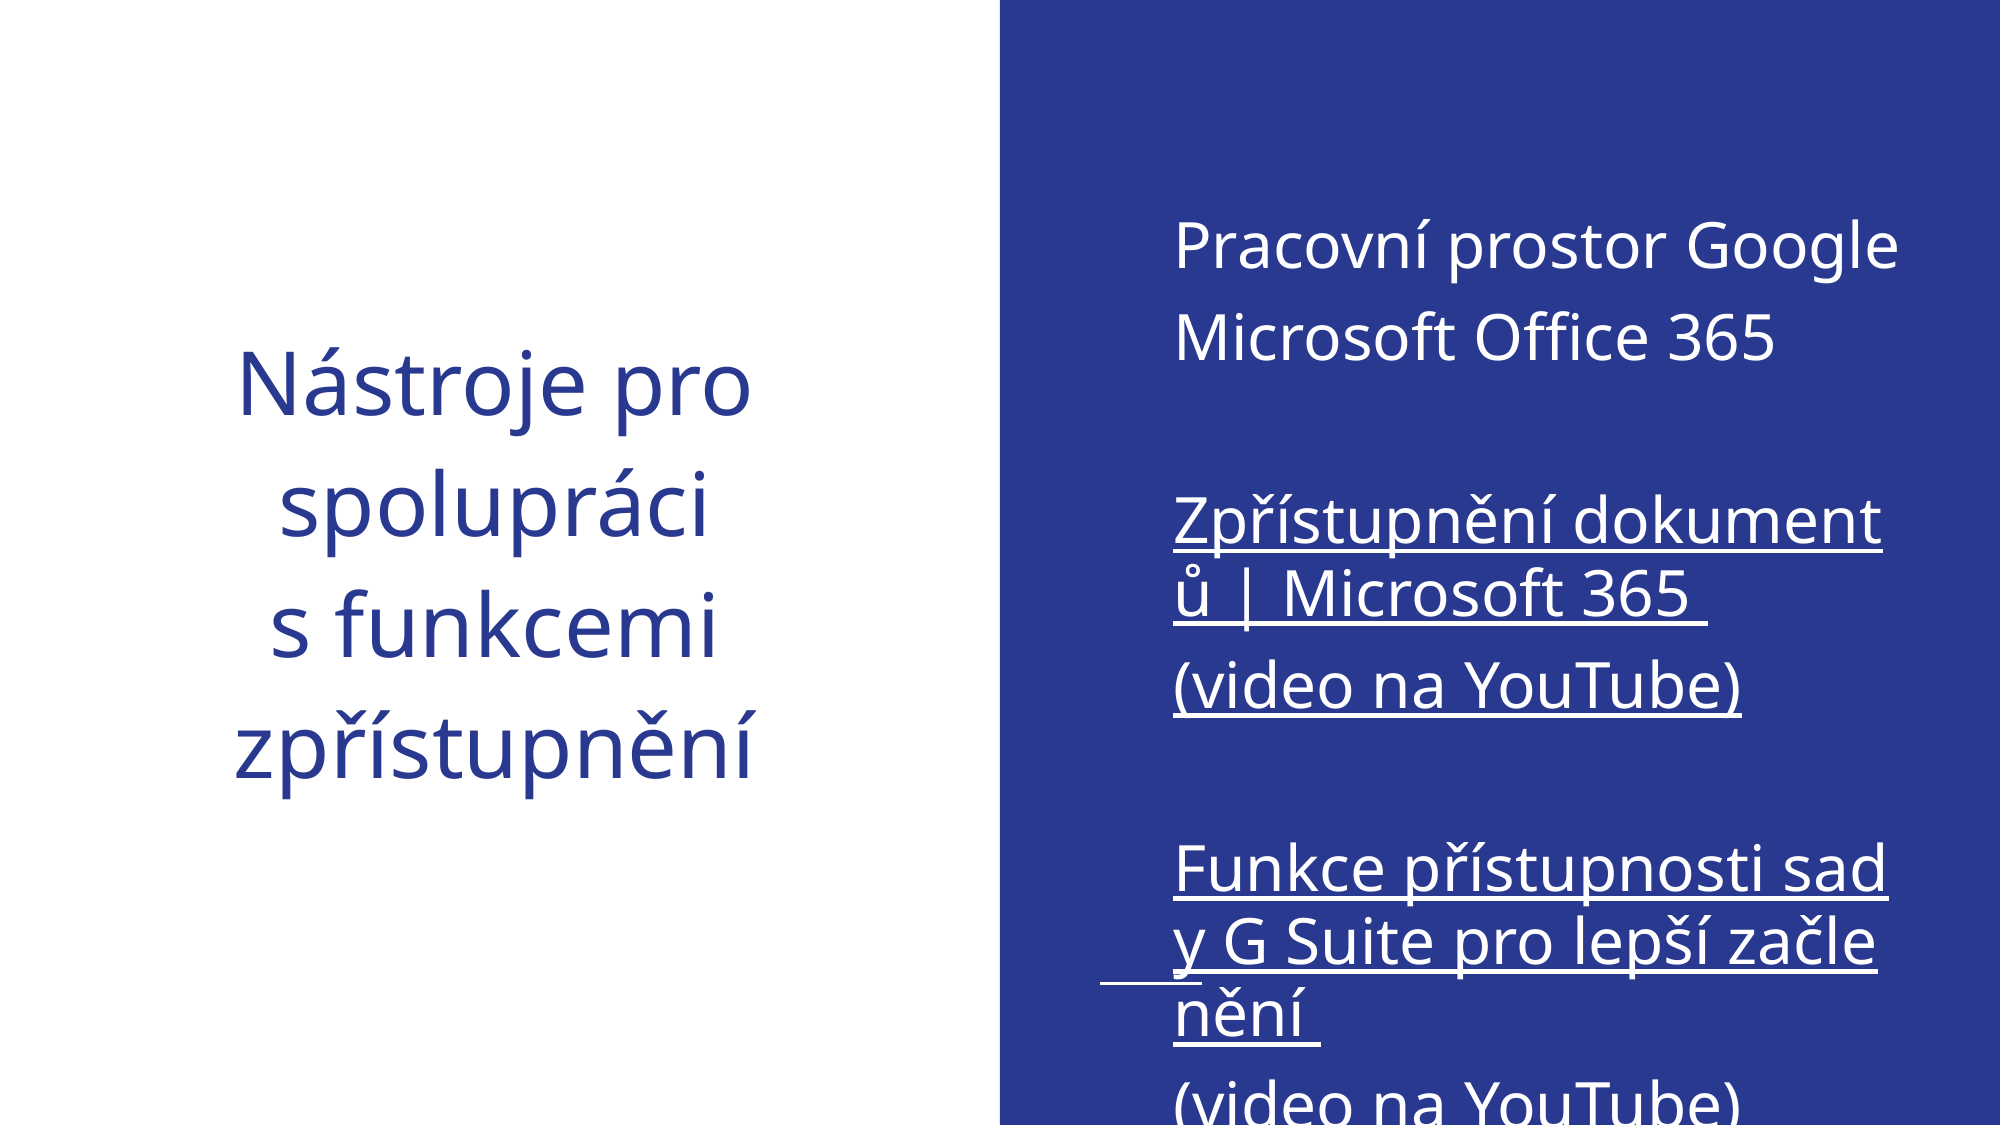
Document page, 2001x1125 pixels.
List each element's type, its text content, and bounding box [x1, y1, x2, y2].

title Nástroje pro spolupráci s funkcemi zpřístupnění [52, 313, 938, 812]
list Pracovní prostor Google Microsoft Office 365 Zpřístupnění dokumentů | Microsoft 365 (video na YouTube) Funkce přístupnosti sady G Suite pro lepší začlenění (video na YouTube) [1080, 158, 1920, 967]
